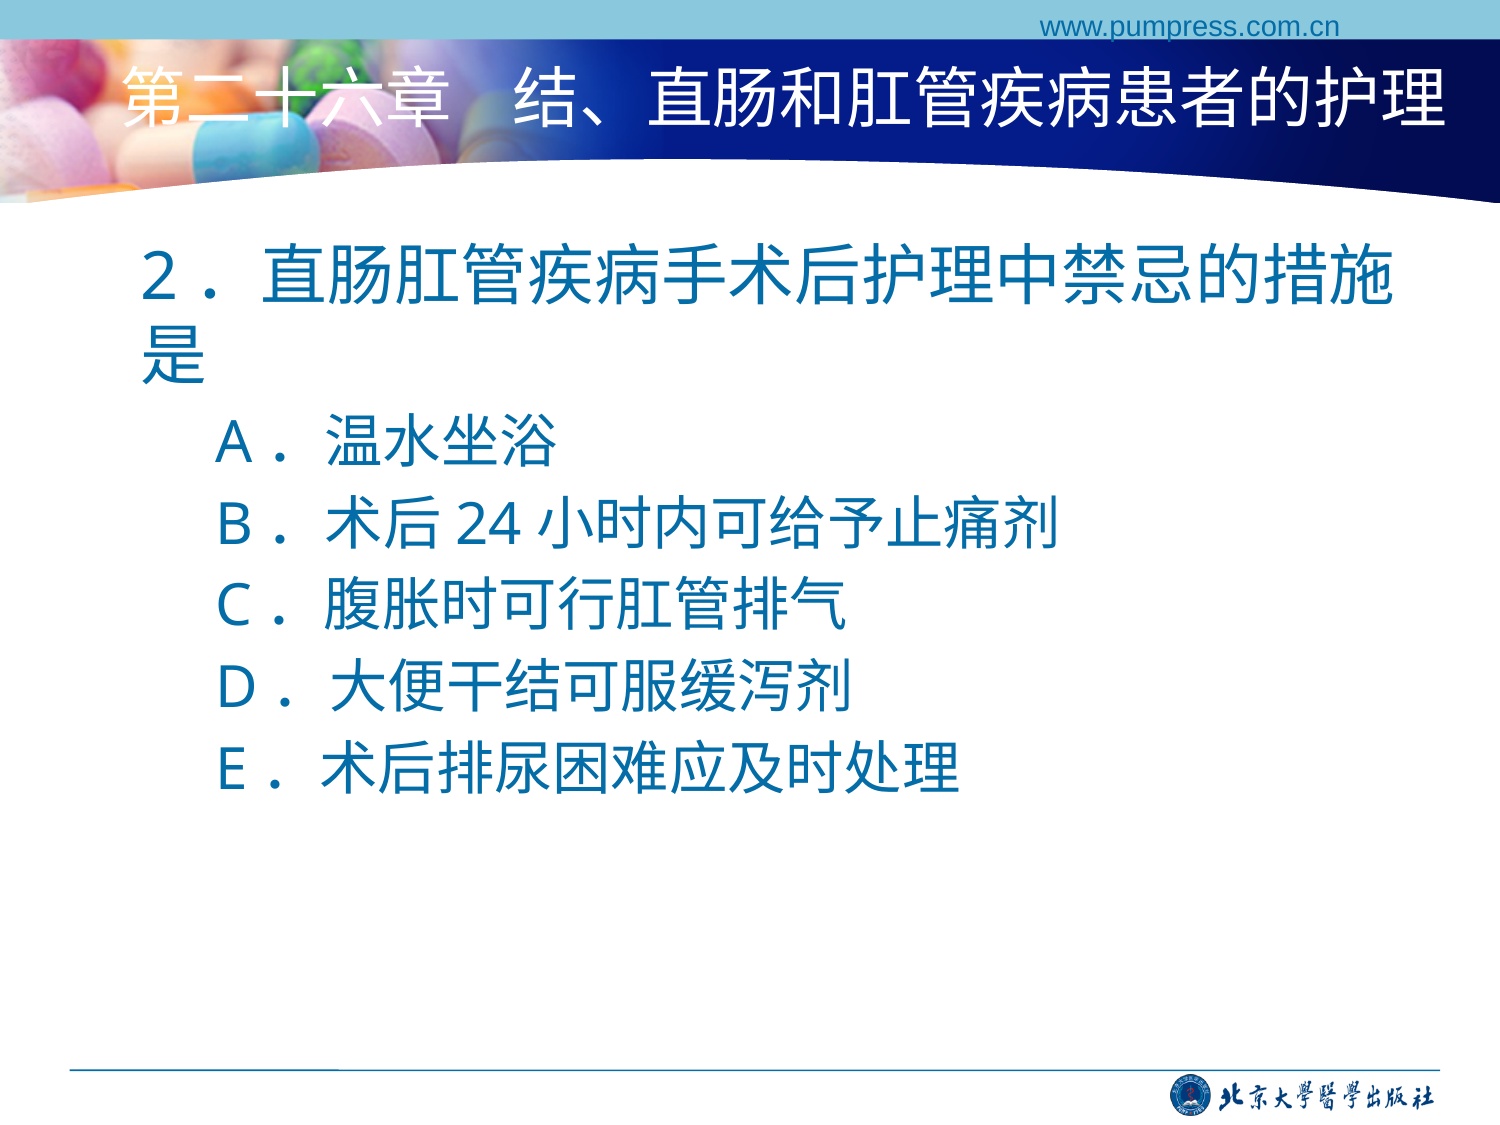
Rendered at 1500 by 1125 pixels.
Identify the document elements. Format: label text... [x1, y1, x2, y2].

list 2．直肠肛管疾病手术后护理中禁忌的措施是 A．温水坐浴 B．术后24小时内可给予止痛剂 C．腹胀时可行肛管排气 D．大便干结可服缓泻剂 E．术后排尿困难应及时处理 [49, 224, 1463, 1026]
picture [1170, 1074, 1436, 1118]
slide_number www.pumpress.com.cn [1025, 0, 1463, 38]
title 第二十六章 结、直肠和肛管疾病患者的护理 [64, 49, 1463, 143]
picture [0, 40, 1500, 203]
